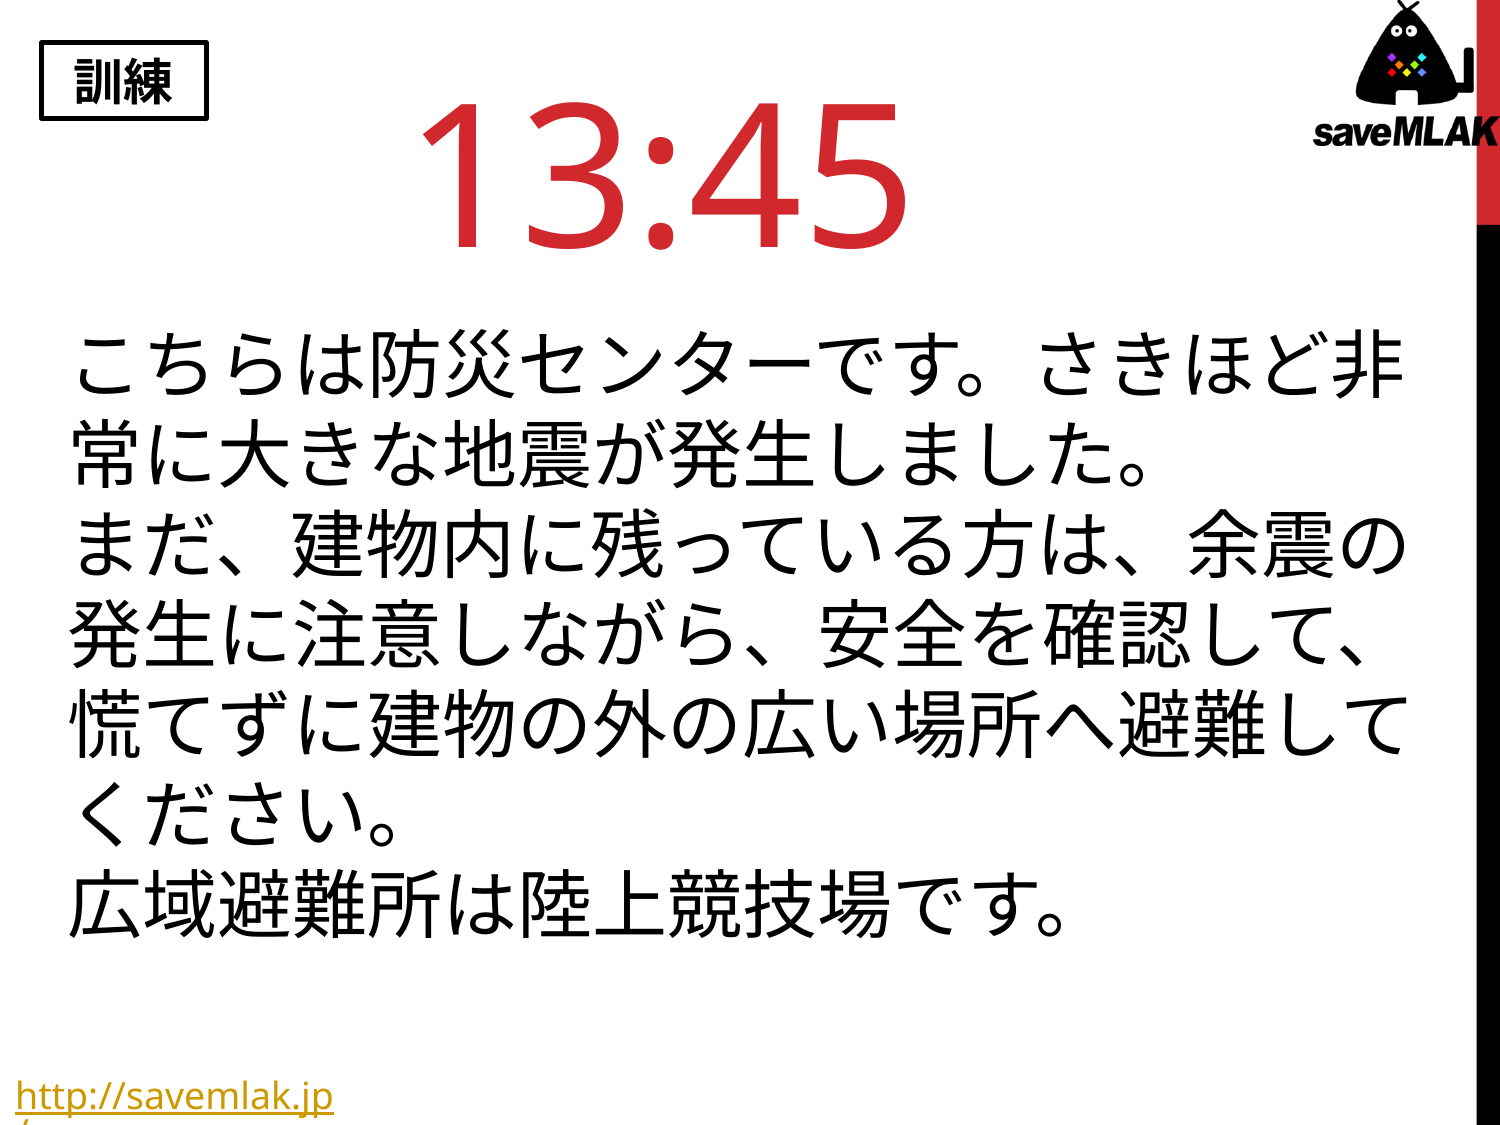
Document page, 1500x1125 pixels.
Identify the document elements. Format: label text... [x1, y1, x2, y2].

text_box http://savemlak.jp/ [0, 1064, 352, 1125]
text_box 13:45 [42, 40, 1281, 114]
text_box こちらは防災センターです。さきほど非常に大きな地震が発生しました。 まだ、建物内に残っている方は、余震の発生に注意しながら、安全を確認して、慌てずに建物の外の広い場所へ避難してください。 広域避難所は陸上競技場です。 [28, 310, 1453, 871]
text_box 訓練 [41, 42, 207, 119]
picture [1313, 0, 1500, 146]
